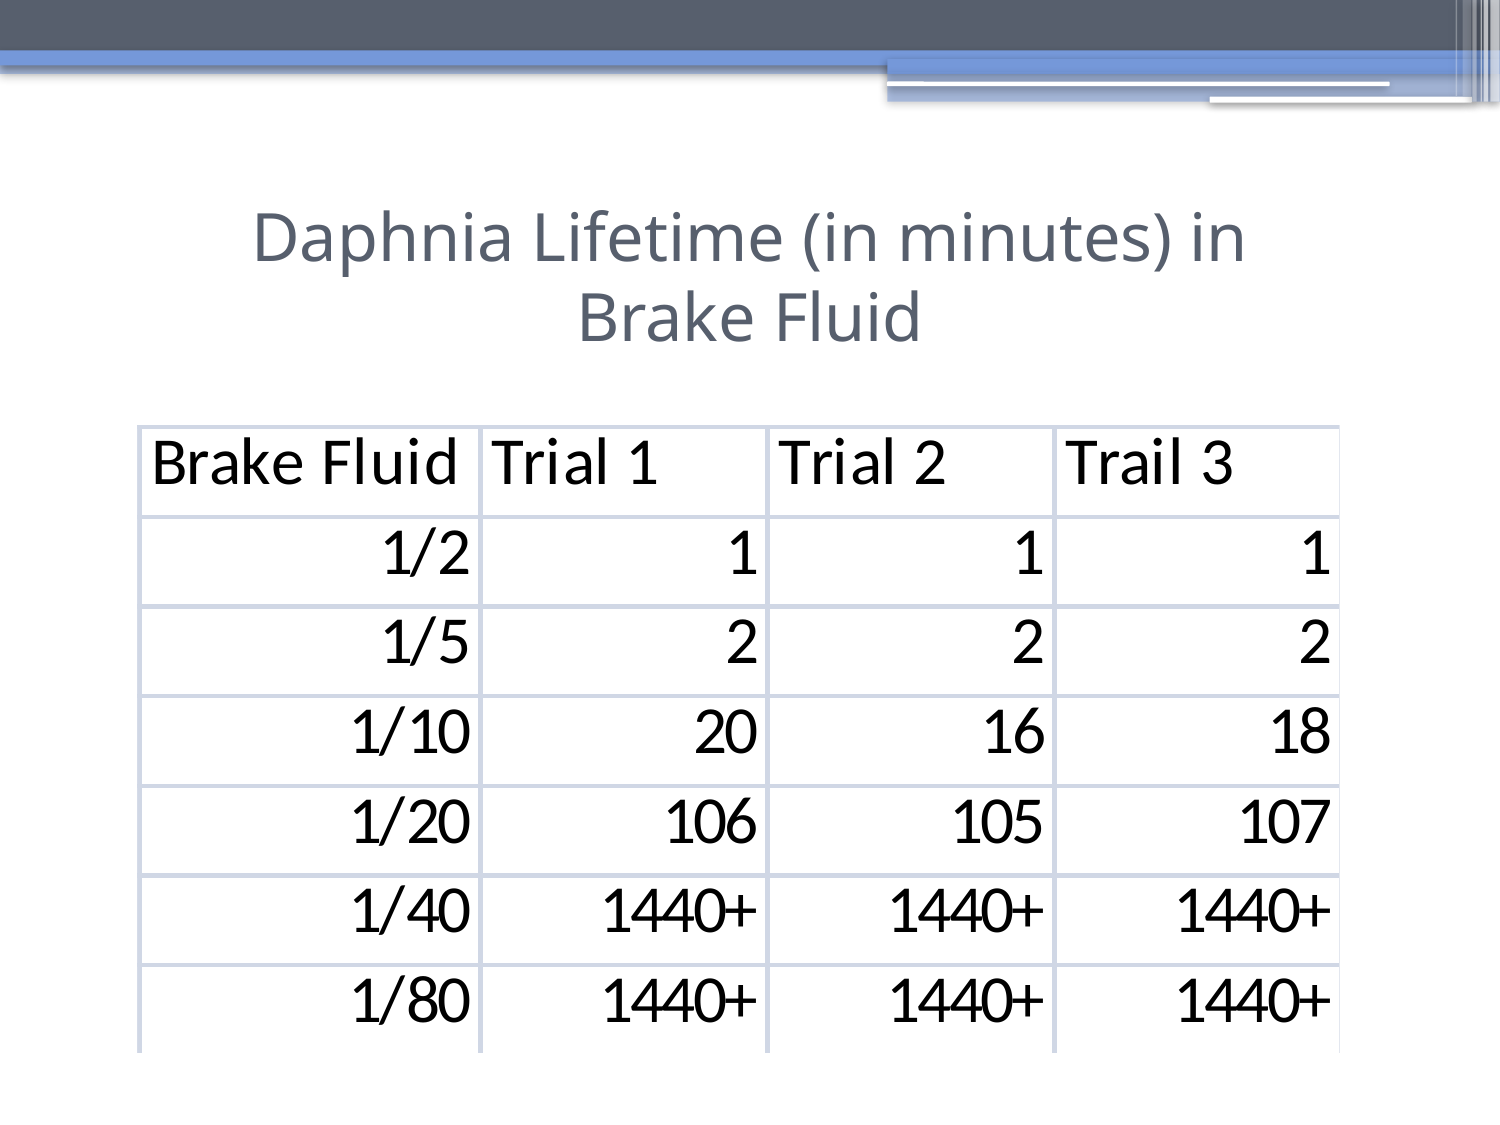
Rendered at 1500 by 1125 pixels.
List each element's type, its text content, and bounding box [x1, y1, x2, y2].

title Daphnia Lifetime (in minutes) in Brake Fluid [75, 187, 1425, 363]
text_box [137, 424, 1345, 1058]
